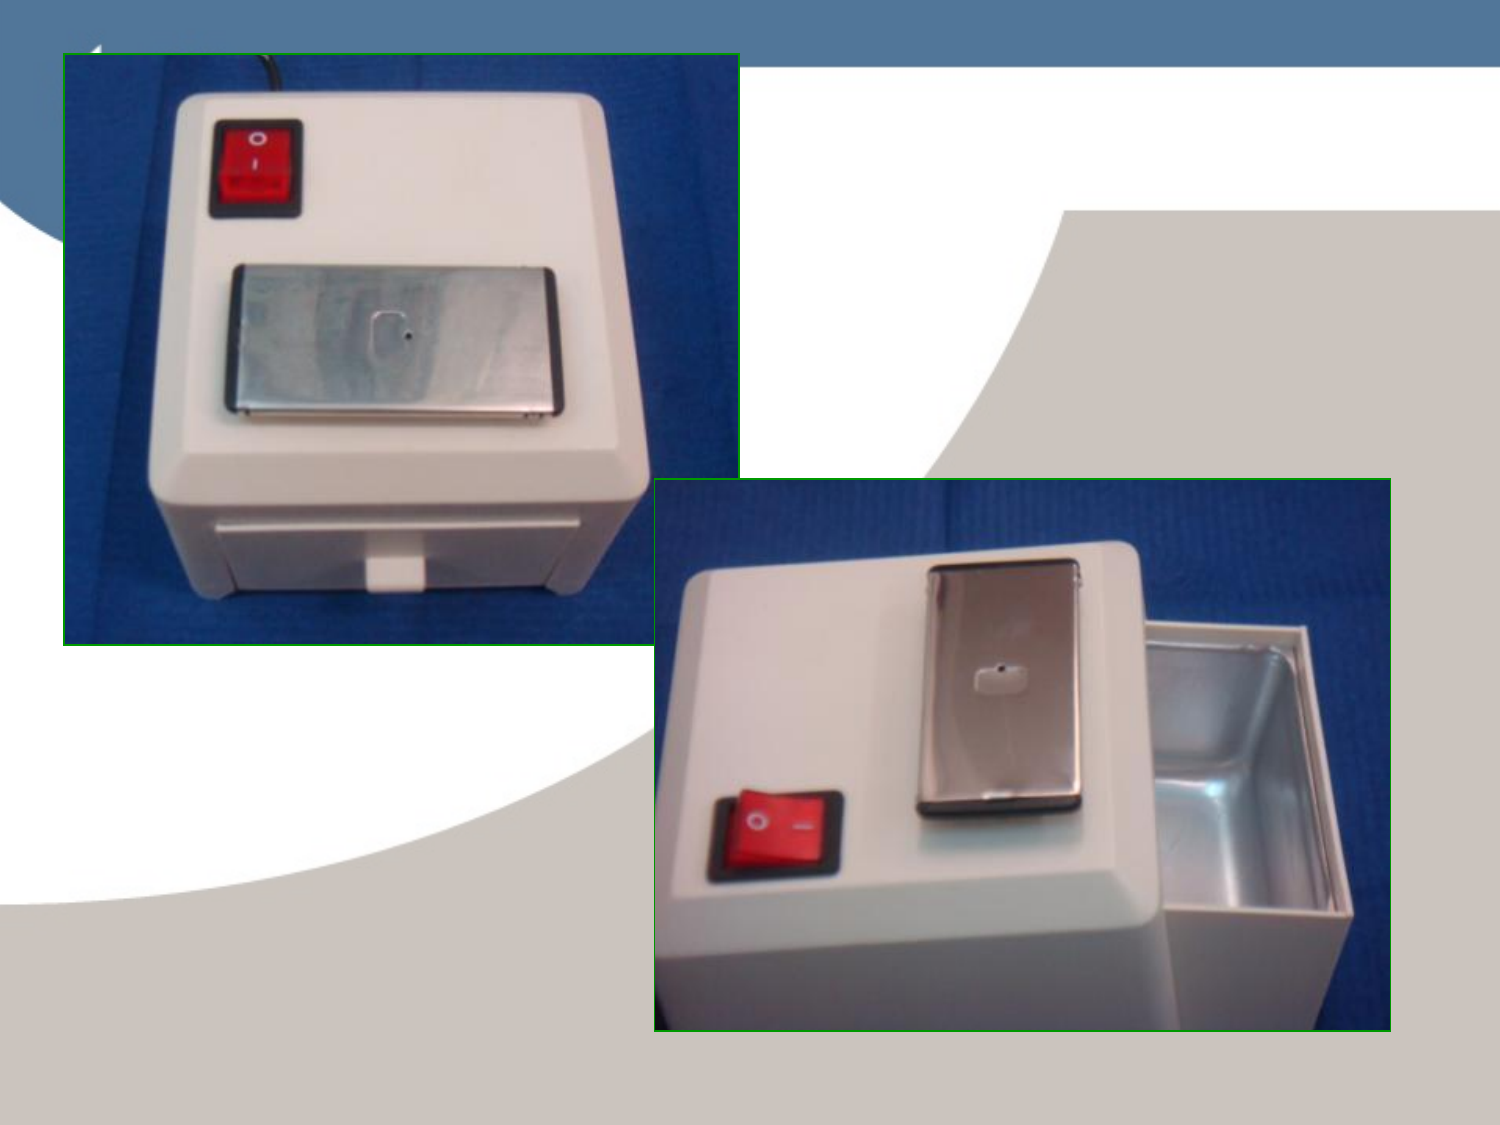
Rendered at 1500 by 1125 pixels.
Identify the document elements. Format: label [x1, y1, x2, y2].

picture [64, 54, 1391, 1031]
